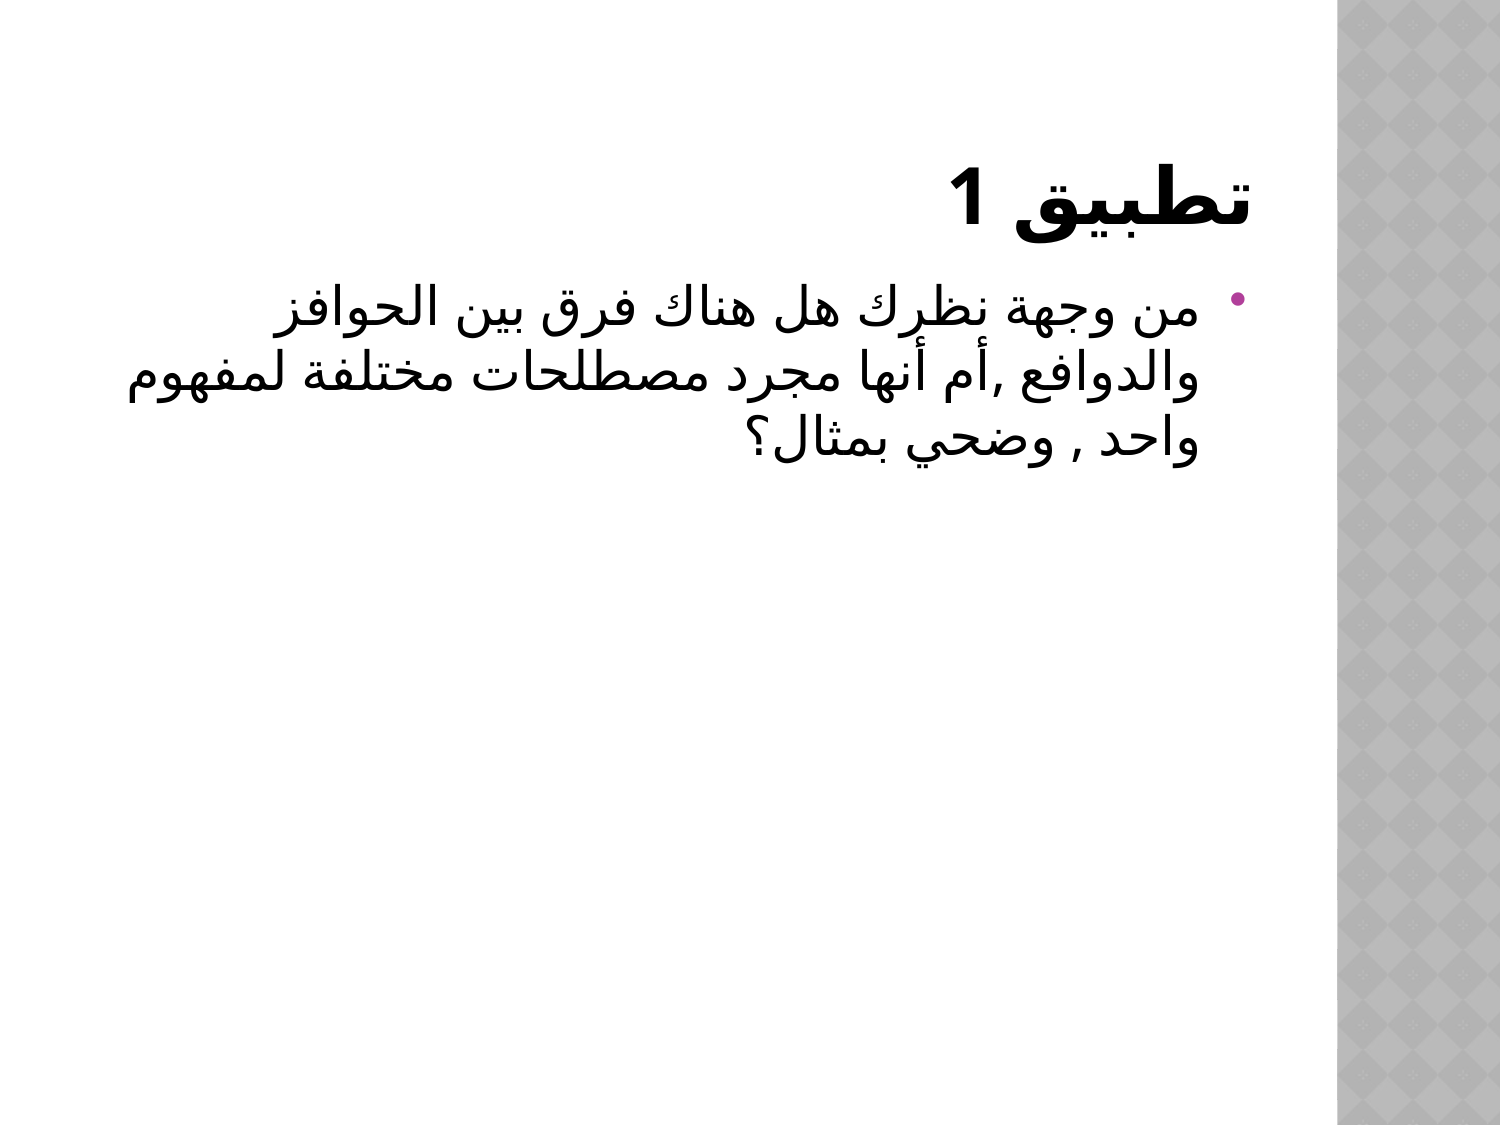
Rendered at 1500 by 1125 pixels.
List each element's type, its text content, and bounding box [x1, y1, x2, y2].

title تطبيق 1 [75, 52, 1263, 240]
list من وجهة نظرك هل هناك فرق بين الحوافز والدوافع ,أم أنها مجرد مصطلحات مختلفة لمفهوم واحد , وضحي بمثال؟ [75, 264, 1263, 1059]
